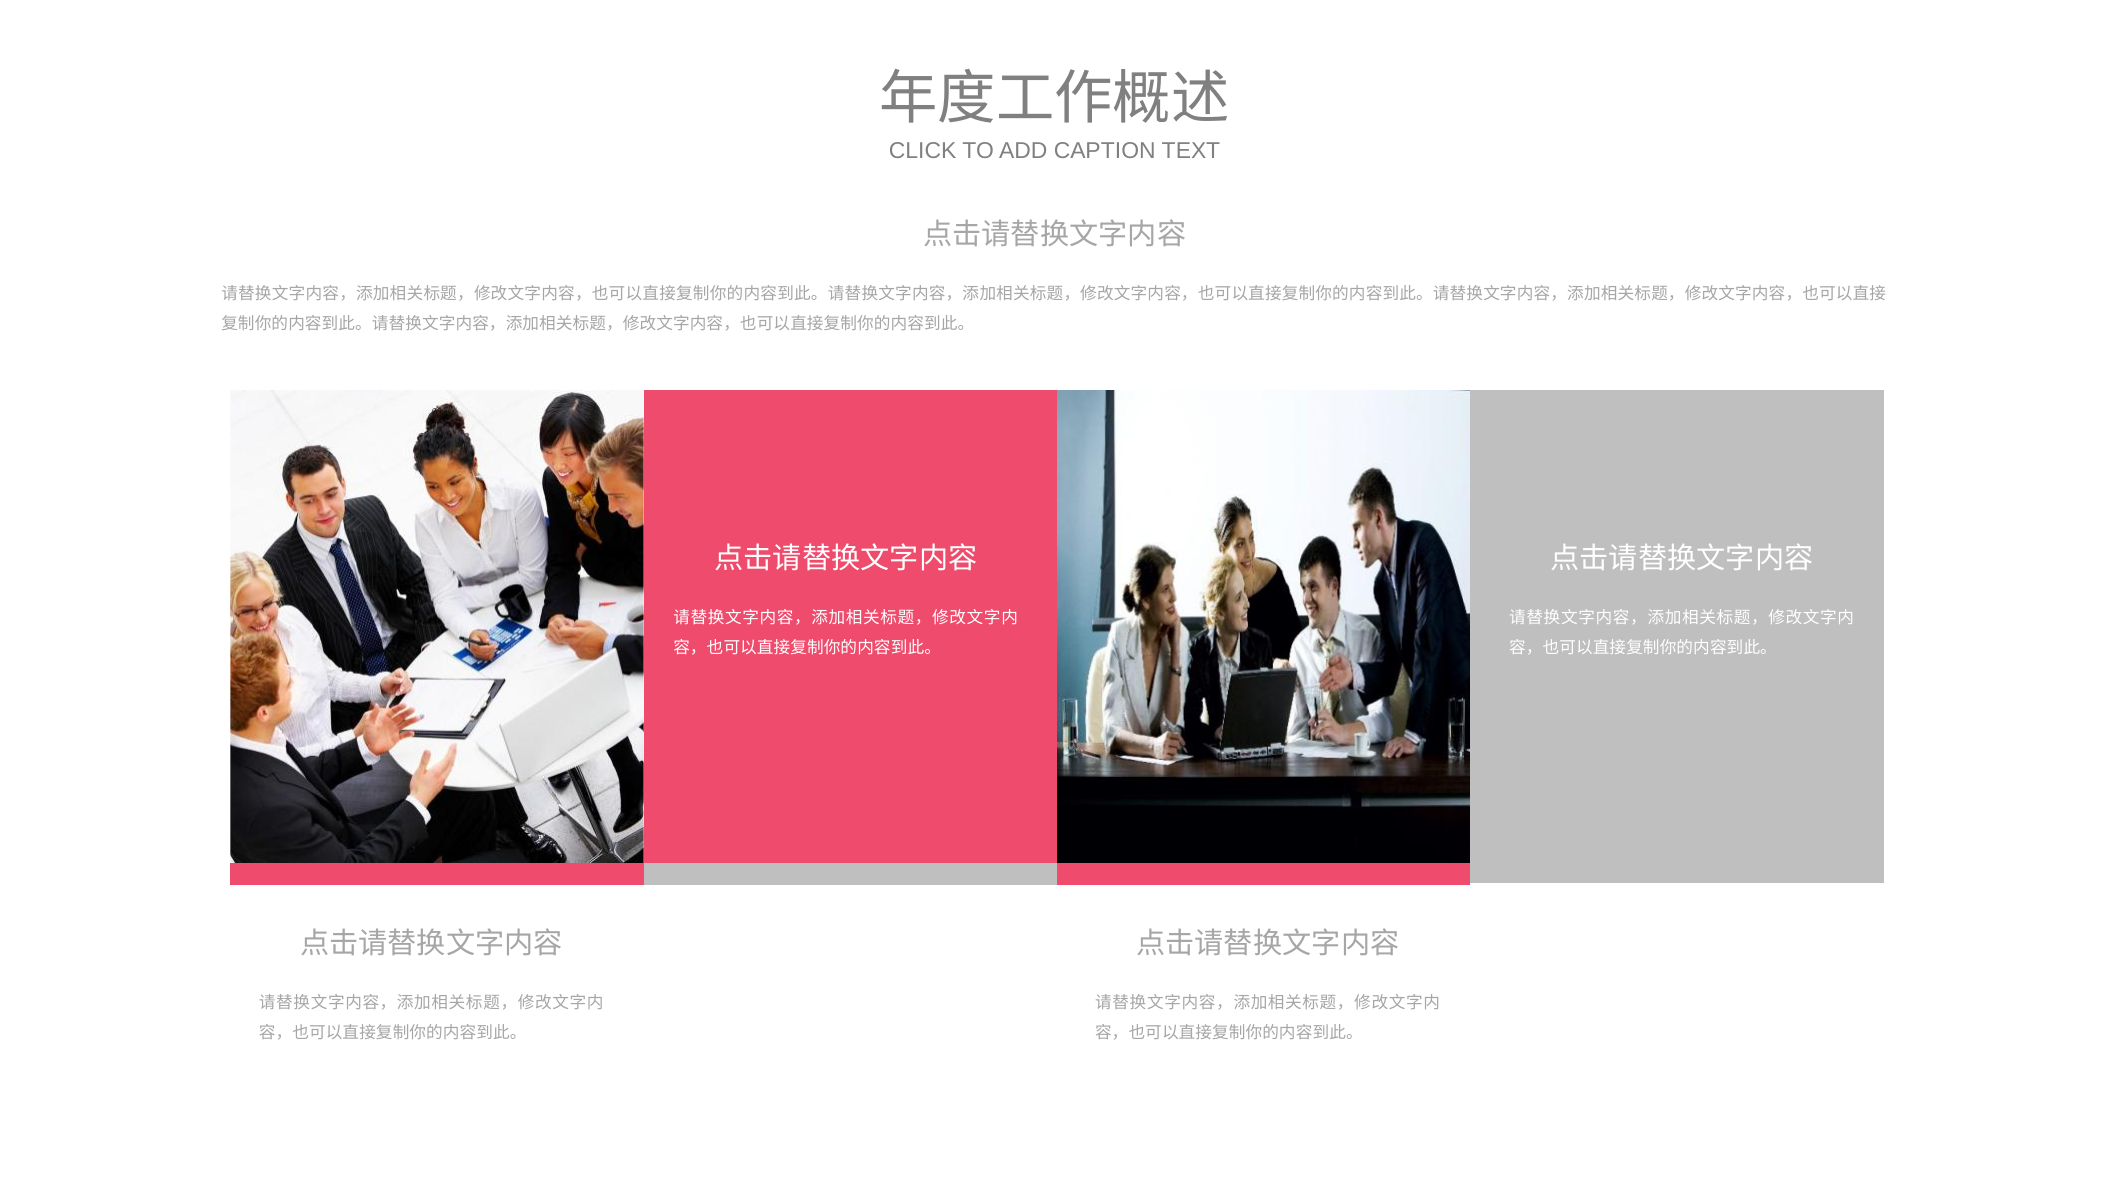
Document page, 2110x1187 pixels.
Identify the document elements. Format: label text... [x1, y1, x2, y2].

text_box [1470, 862, 1884, 883]
text_box 点击请替换文字内容 [290, 924, 573, 960]
text_box 点击请替换文字内容 [913, 215, 1196, 251]
text_box [643, 390, 1057, 863]
text_box [644, 863, 1057, 885]
text_box 点击请替换文字内容 [1541, 539, 1823, 575]
text_box [1470, 390, 1884, 862]
text_box 请替换文字内容，添加相关标题，修改文字内容，也可以直接复制你的内容到此。 [259, 981, 605, 1042]
text_box 年度工作概述 [865, 60, 1245, 131]
text_box [230, 862, 644, 885]
text_box 请替换文字内容，添加相关标题，修改文字内容，也可以直接复制你的内容到此。 [673, 597, 1019, 658]
text_box 点击请替换文字内容 [1126, 924, 1409, 960]
text_box 请替换文字内容，添加相关标题，修改文字内容，也可以直接复制你的内容到此。 [1509, 597, 1855, 658]
text_box [229, 389, 645, 864]
text_box [1057, 862, 1471, 885]
text_box CLICK TO ADD CAPTION TEXT [865, 135, 1245, 163]
text_box 点击请替换文字内容 [705, 539, 987, 575]
text_box 请替换文字内容，添加相关标题，修改文字内容，也可以直接复制你的内容到此。请替换文字内容，添加相关标题，修改文字内容，也可以直接复制你的内容到此。请替换文字内容，添加相关标题，修改文字内容，也可以直接复制你的内容到此。请替换文字内容，添加相关标题，修改文字内容，也可以直接复制你的内容到此。 [221, 272, 1888, 333]
text_box 请替换文字内容，添加相关标题，修改文字内容，也可以直接复制你的内容到此。 [1094, 981, 1441, 1042]
text_box [1056, 389, 1471, 862]
